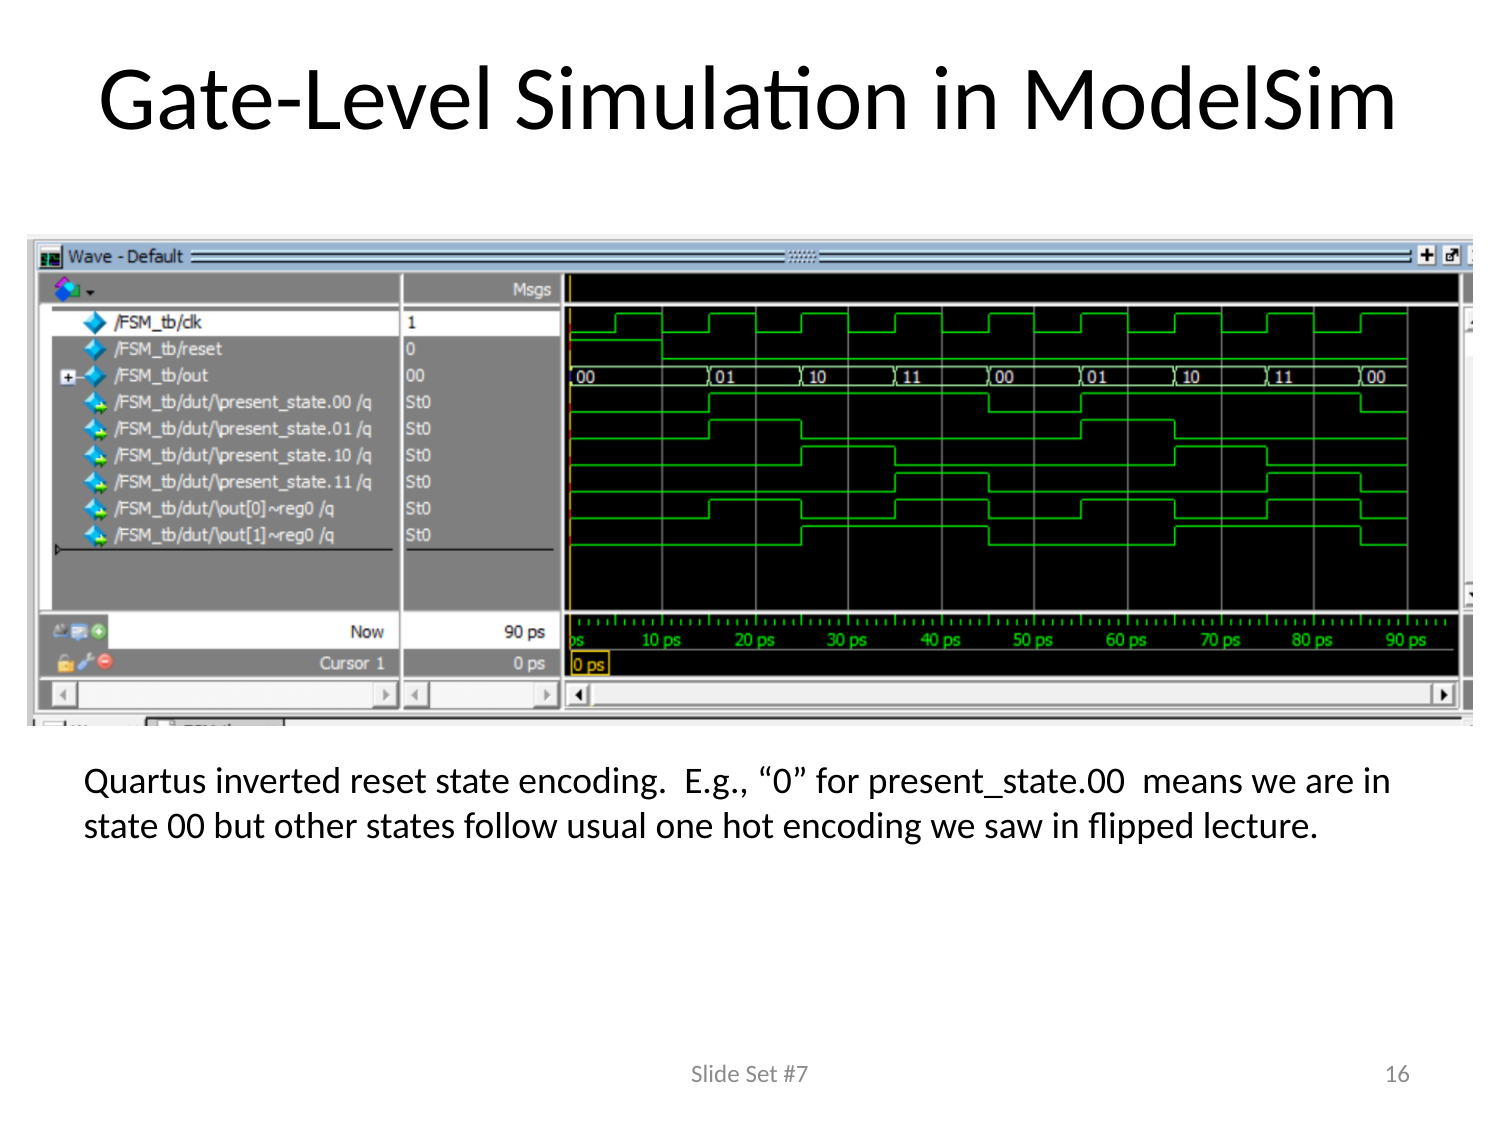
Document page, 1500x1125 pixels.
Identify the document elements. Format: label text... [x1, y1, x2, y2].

picture [26, 233, 1474, 726]
title Gate-Level Simulation in ModelSim [75, 0, 1425, 187]
slide_number 16 [1074, 1042, 1425, 1103]
footer Slide Set #7 [512, 1042, 988, 1103]
text_box Quartus inverted reset state encoding. E.g., “0” for present_state.00 means we are in state 00 but other states follow usual one hot encoding we saw in flipped lecture. [68, 748, 1417, 899]
